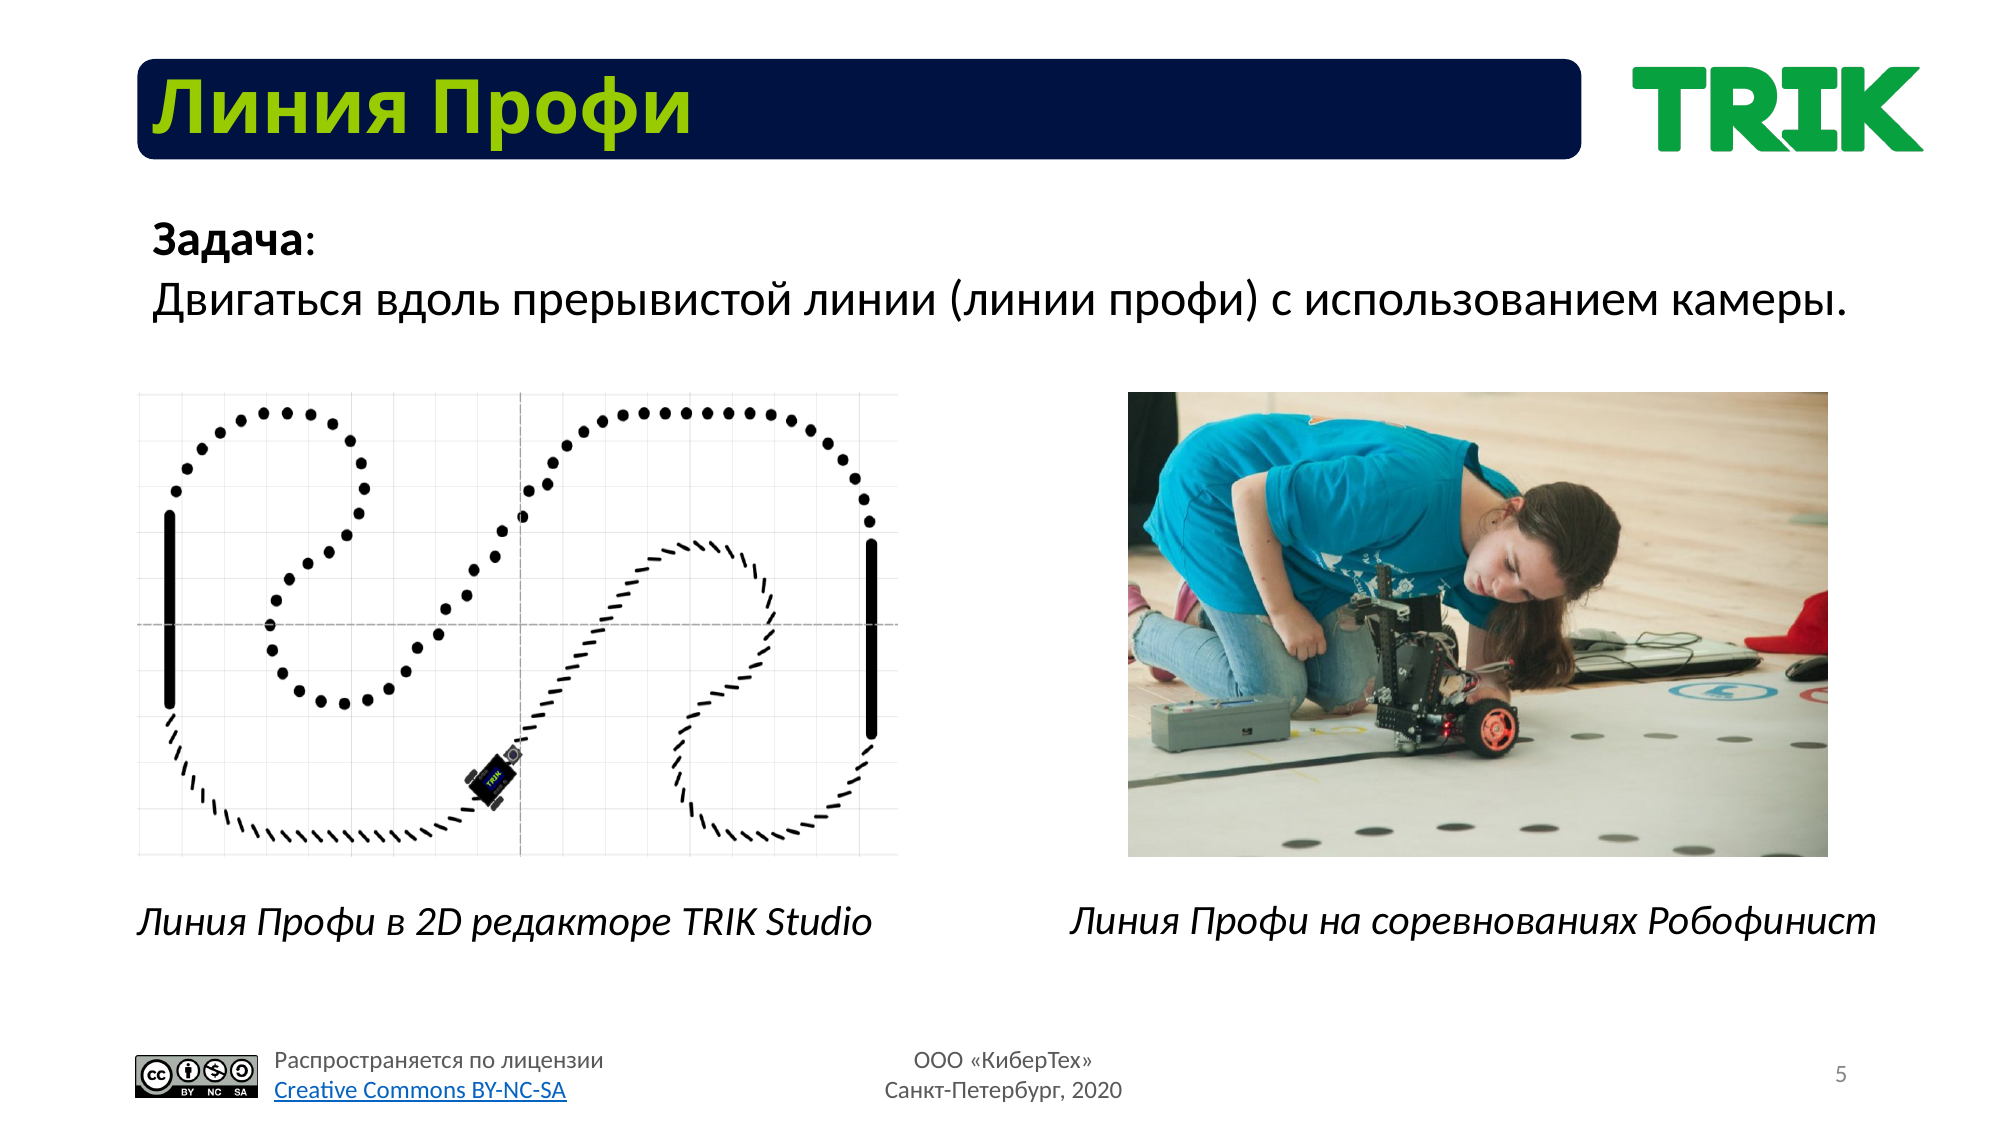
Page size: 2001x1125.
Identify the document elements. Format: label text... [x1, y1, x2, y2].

slide_number 5 [1412, 1042, 1863, 1103]
text_box Линия Профи в 2D редакторе TRIK Studio [121, 886, 956, 970]
text_box Задача: Двигаться вдоль прерывистой линии (линии профи) с использованием камеры. [137, 197, 1883, 334]
picture [1128, 391, 1828, 857]
picture [1631, 64, 1924, 154]
title Линия Профи [137, 61, 1582, 163]
picture [137, 391, 898, 857]
picture [135, 1055, 258, 1098]
text_box Линия Профи на соревнованиях Робофинист [1054, 885, 1902, 969]
